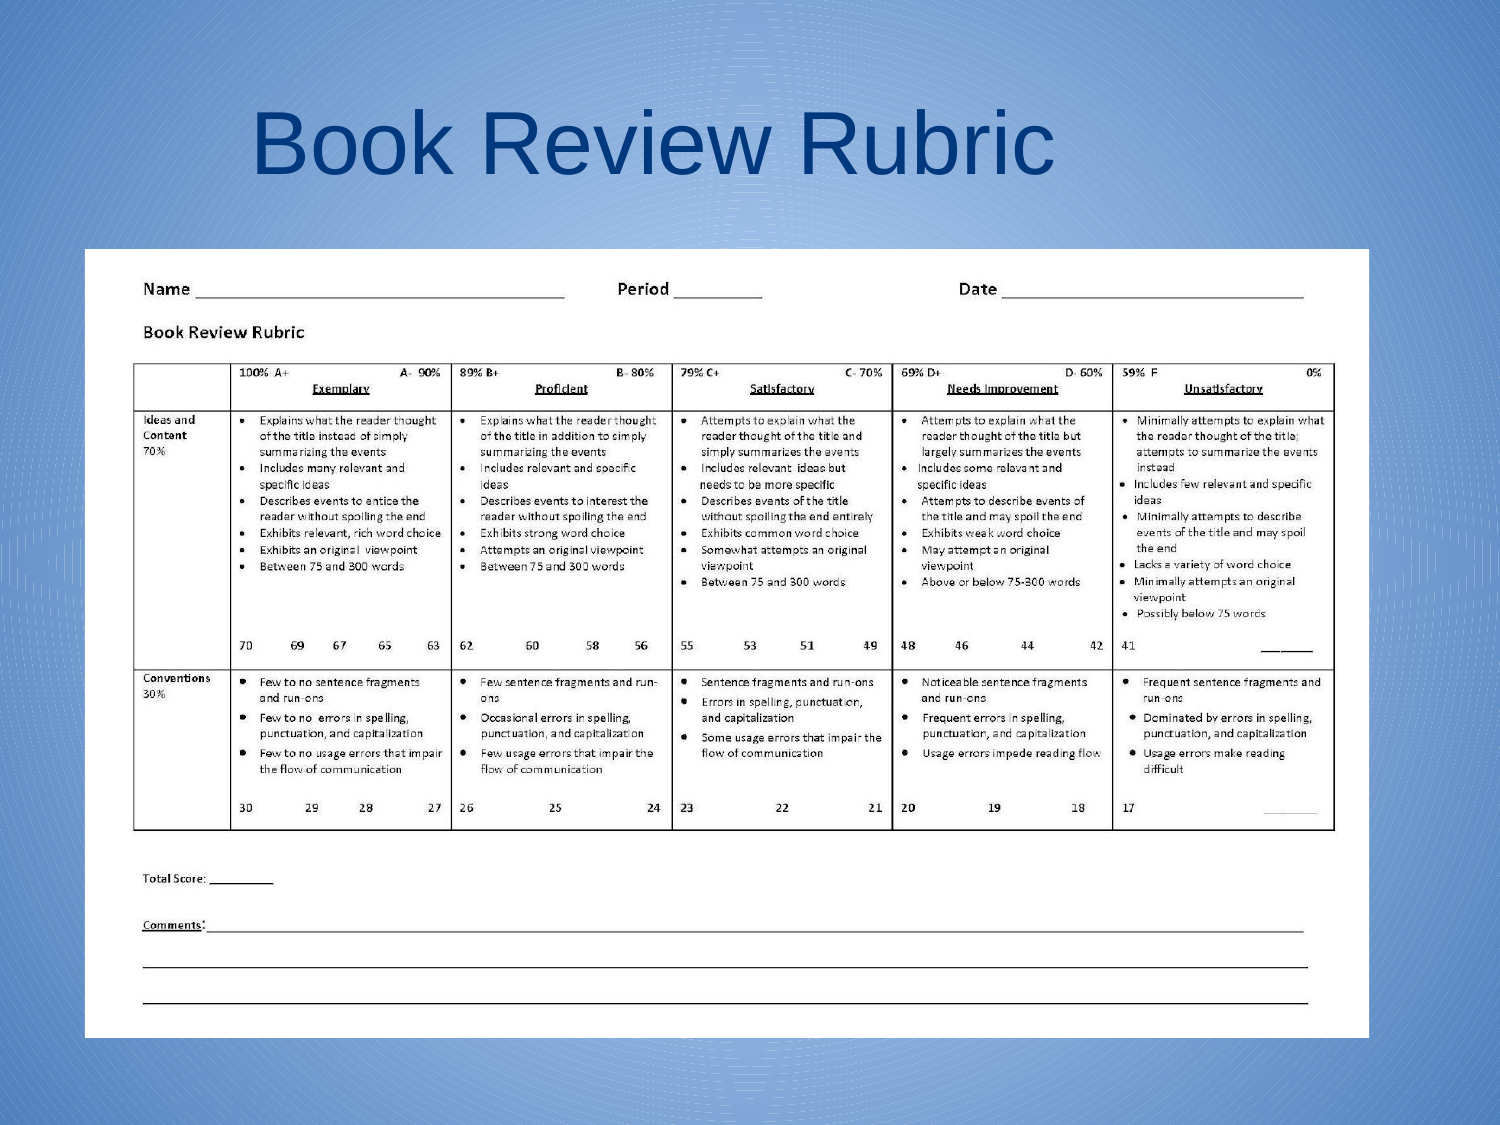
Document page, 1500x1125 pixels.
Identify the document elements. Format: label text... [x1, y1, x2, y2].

title Book Review Rubric [235, 37, 1466, 241]
text_box [84, 249, 1370, 1038]
